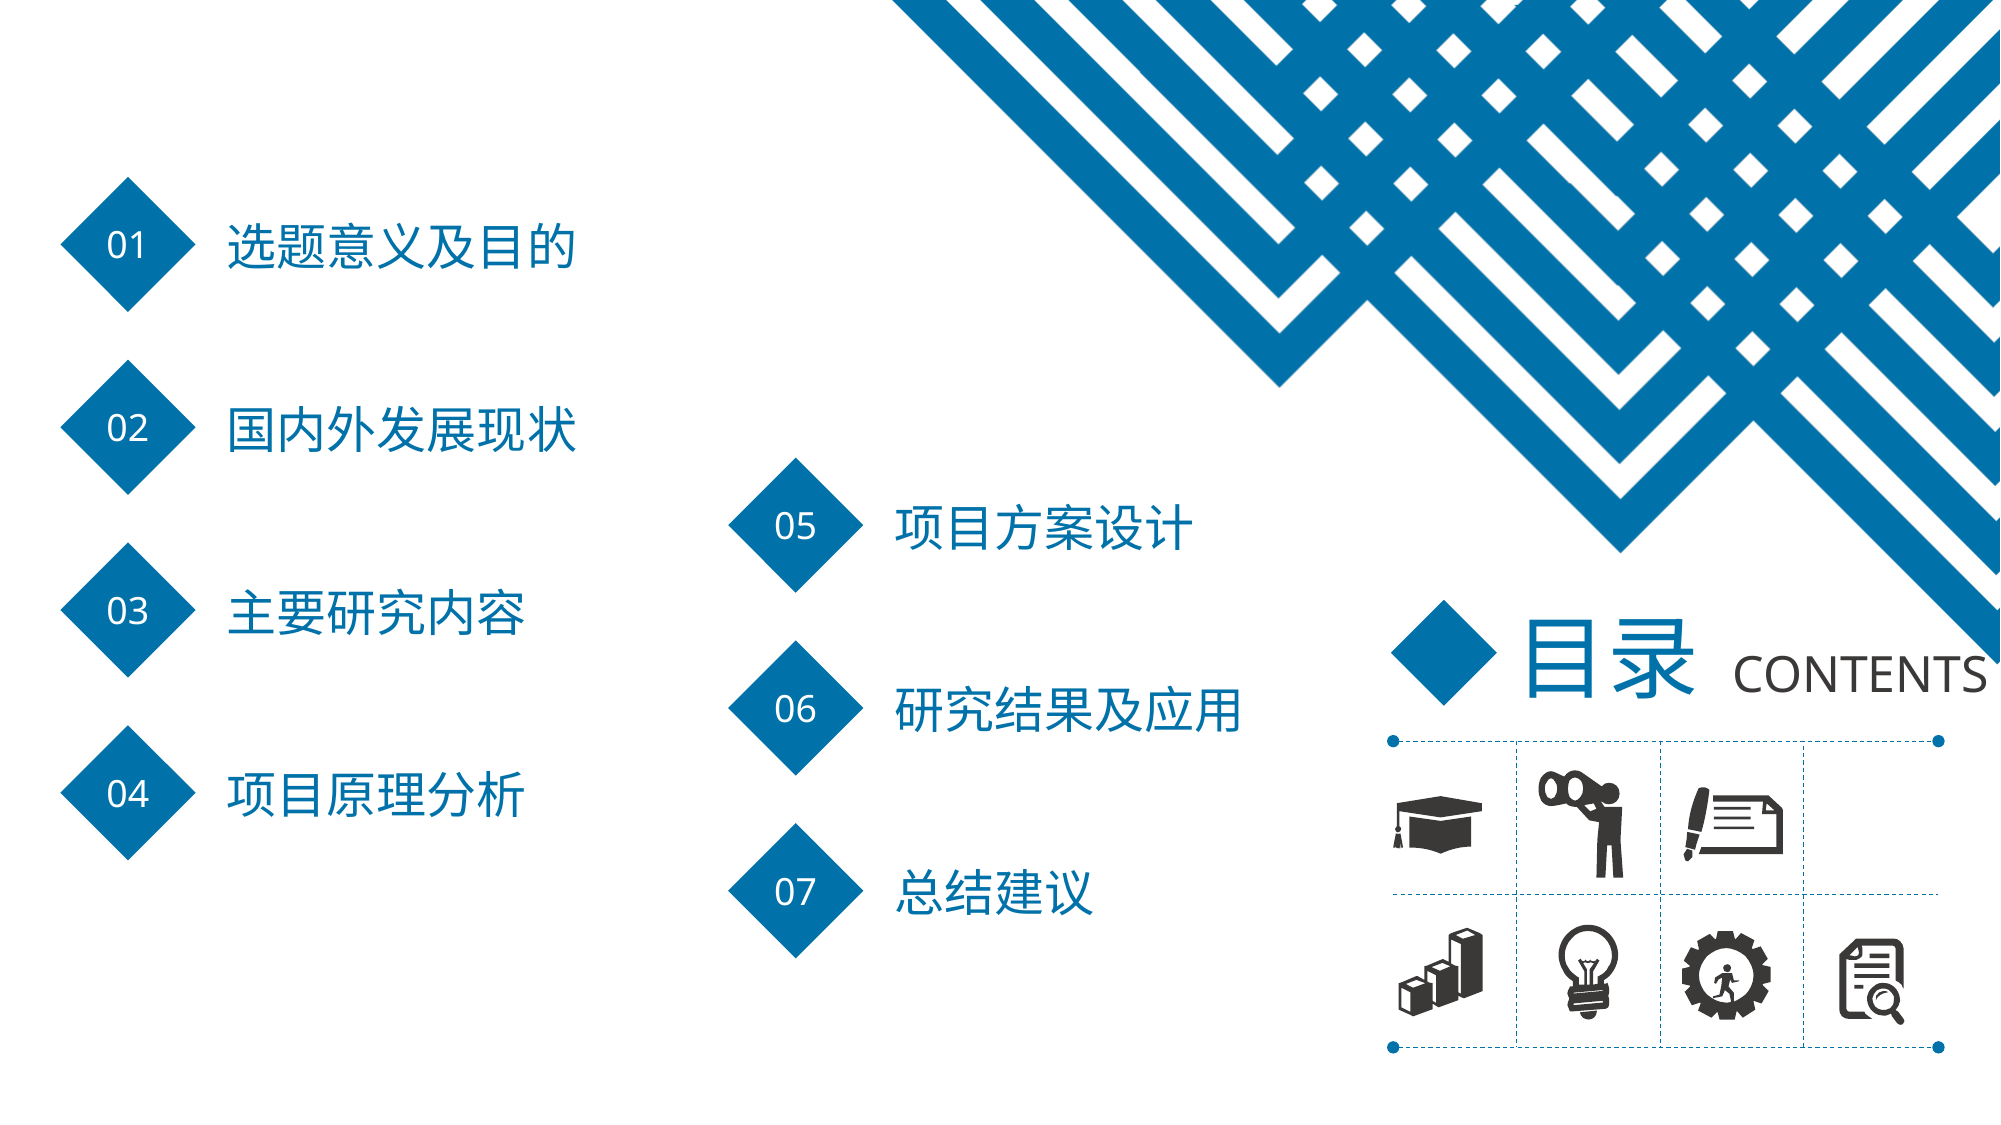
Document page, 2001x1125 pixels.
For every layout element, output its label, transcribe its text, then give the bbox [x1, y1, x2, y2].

picture [1537, 627, 1584, 641]
picture [1777, 0, 1847, 53]
picture [1822, 0, 1937, 99]
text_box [55, 359, 715, 495]
picture [1124, 0, 1293, 154]
picture [1439, 212, 1680, 409]
text_box [1401, 665, 1477, 708]
text_box CONTENTS [1717, 665, 2000, 711]
picture [1869, 200, 1901, 233]
picture [1825, 244, 1857, 277]
picture [889, 0, 2000, 665]
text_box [723, 823, 1383, 959]
picture [1305, 167, 1338, 200]
picture [1571, 0, 1604, 23]
picture [1527, 35, 1560, 69]
picture [1914, 245, 2000, 341]
picture [948, 0, 1339, 333]
picture [1438, 123, 1472, 157]
picture [1733, 65, 1766, 98]
picture [1824, 155, 1856, 188]
picture [1868, 0, 2000, 144]
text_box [55, 725, 715, 861]
picture [1395, 257, 1725, 498]
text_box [723, 457, 1383, 593]
picture [1349, 122, 1383, 156]
picture [1616, 36, 1677, 96]
picture [1393, 78, 1426, 112]
picture [1690, 198, 1723, 231]
picture [1689, 109, 1722, 142]
picture [1913, 85, 2000, 189]
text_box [55, 176, 715, 312]
picture [1393, 0, 1425, 22]
picture [1303, 0, 1336, 21]
picture [1958, 175, 2000, 252]
picture [1036, 0, 1294, 244]
picture [1781, 377, 2000, 609]
picture [1646, 242, 1679, 275]
picture [1482, 0, 1521, 23]
picture [1660, 0, 1721, 52]
picture [1734, 154, 1767, 187]
picture [1826, 333, 2000, 520]
picture [1304, 77, 1337, 110]
picture [1350, 212, 1383, 245]
picture [1482, 79, 1516, 113]
picture [1212, 0, 1292, 65]
picture [1527, 124, 1634, 230]
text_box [55, 542, 715, 678]
picture [1348, 33, 1381, 66]
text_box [723, 640, 1383, 776]
picture [1780, 199, 1812, 232]
picture [1394, 167, 1428, 201]
picture [1537, 648, 1584, 662]
picture [1735, 243, 1768, 276]
picture [1437, 34, 1470, 67]
picture [1483, 168, 1635, 320]
picture [1691, 287, 1724, 320]
text_box 目录 [1477, 665, 1738, 718]
picture [1572, 80, 1633, 140]
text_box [1393, 741, 1939, 1048]
picture [1736, 332, 1769, 365]
picture [1778, 110, 1811, 143]
picture [1741, 0, 1757, 8]
picture [1645, 153, 1678, 186]
picture [1870, 289, 2000, 431]
picture [1780, 288, 1813, 321]
